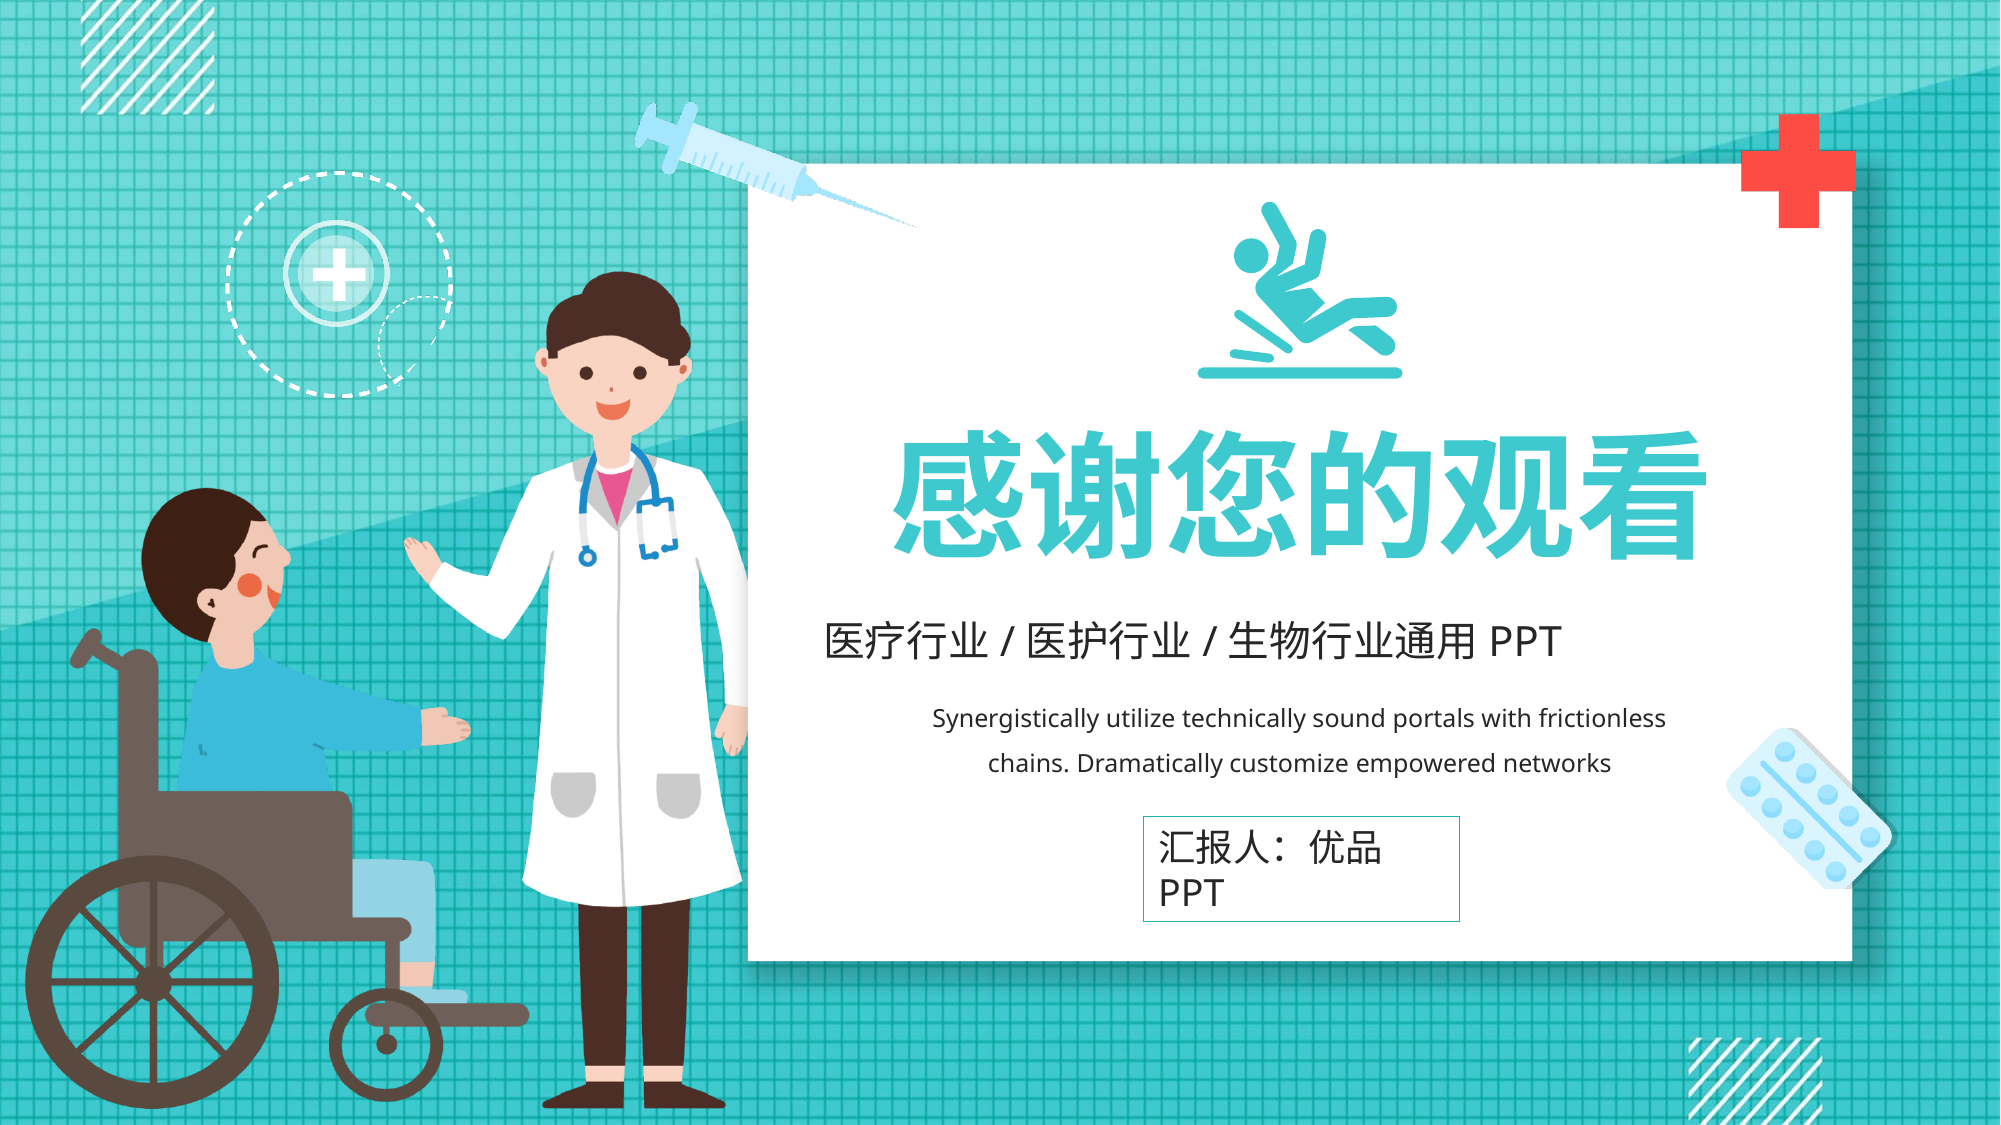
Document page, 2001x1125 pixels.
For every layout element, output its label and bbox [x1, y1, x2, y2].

picture [0, 0, 2000, 1125]
text_box [874, 357, 1931, 646]
